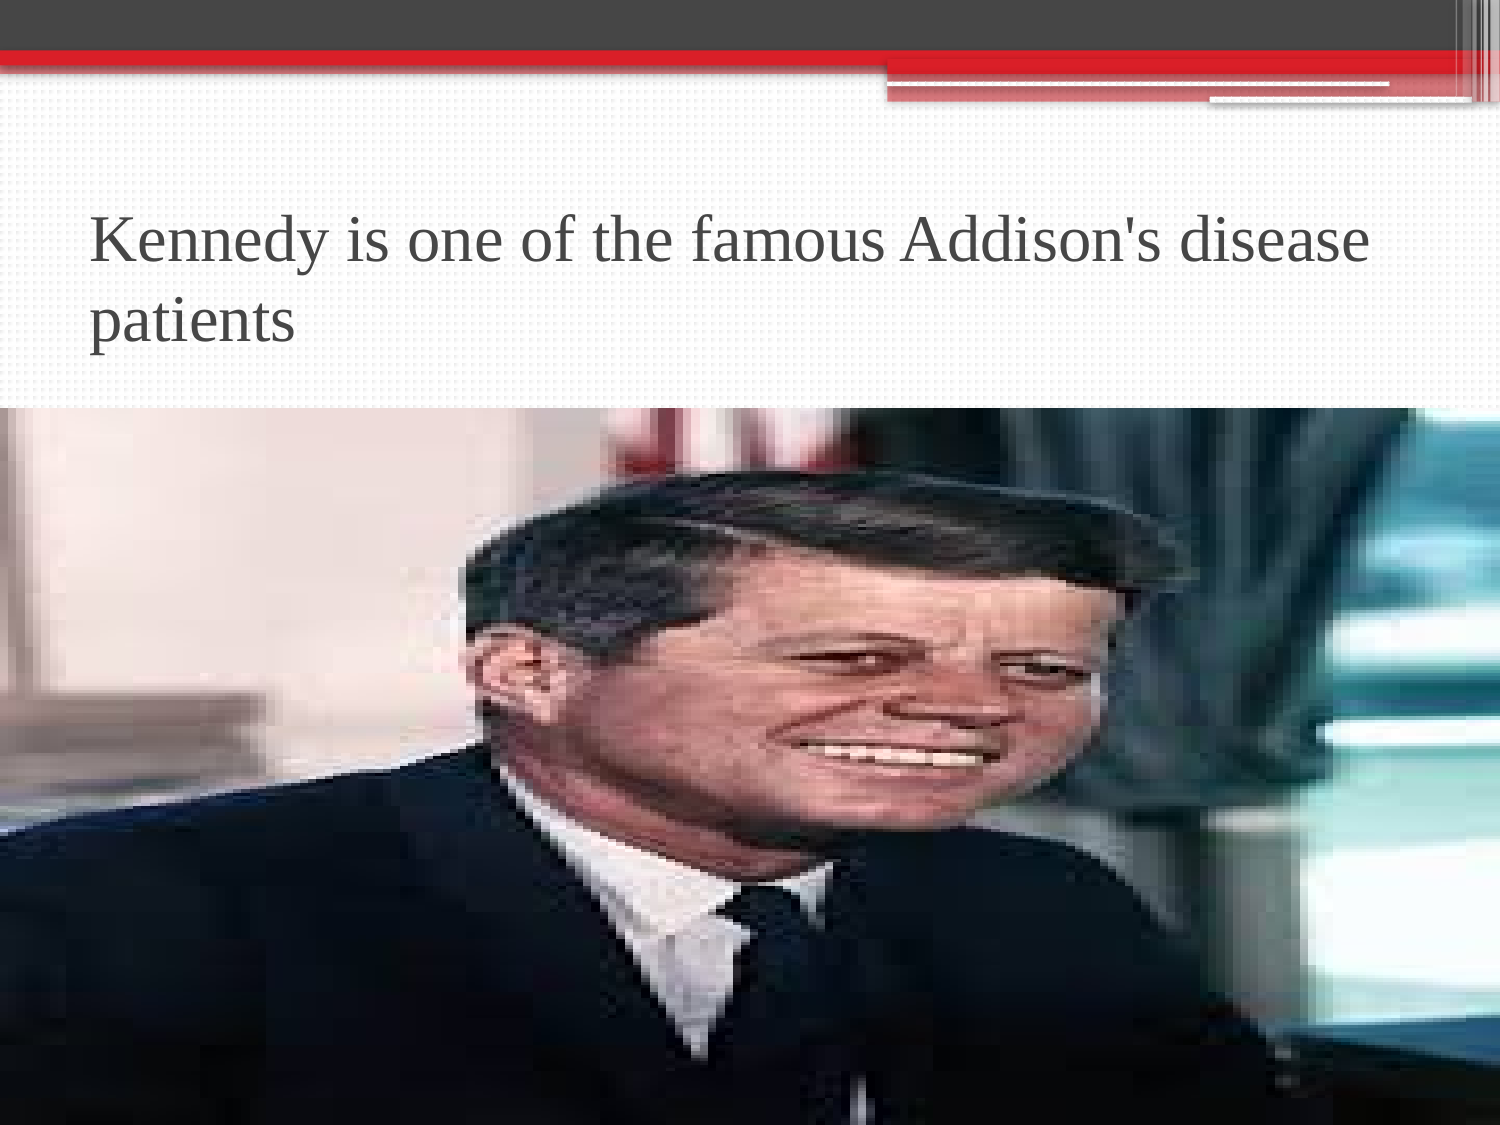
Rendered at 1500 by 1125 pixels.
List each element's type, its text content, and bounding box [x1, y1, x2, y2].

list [0, 408, 1500, 1125]
title Kennedy is one of the famous Addison's disease patients [75, 187, 1425, 363]
